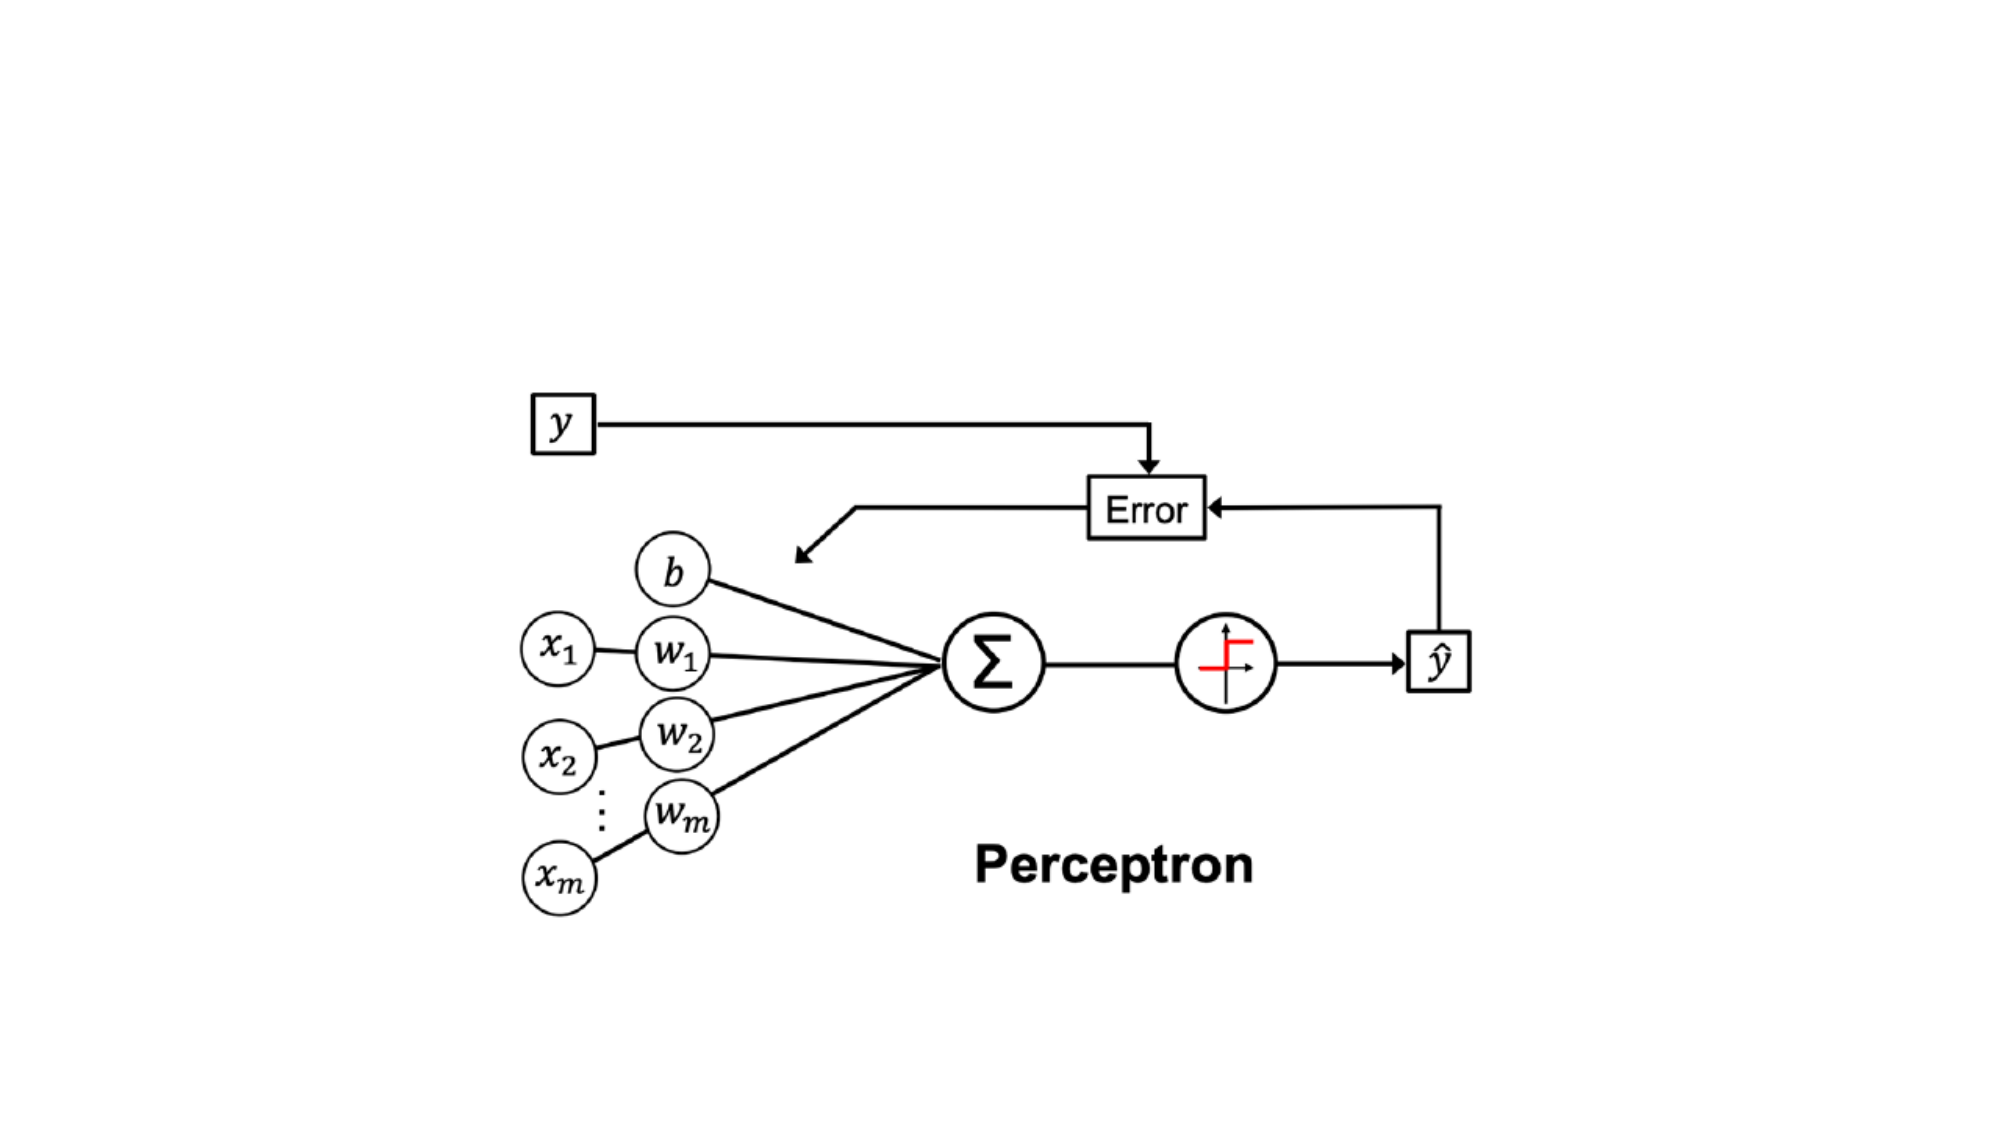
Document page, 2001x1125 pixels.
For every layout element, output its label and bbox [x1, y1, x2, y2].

list [495, 360, 1505, 952]
